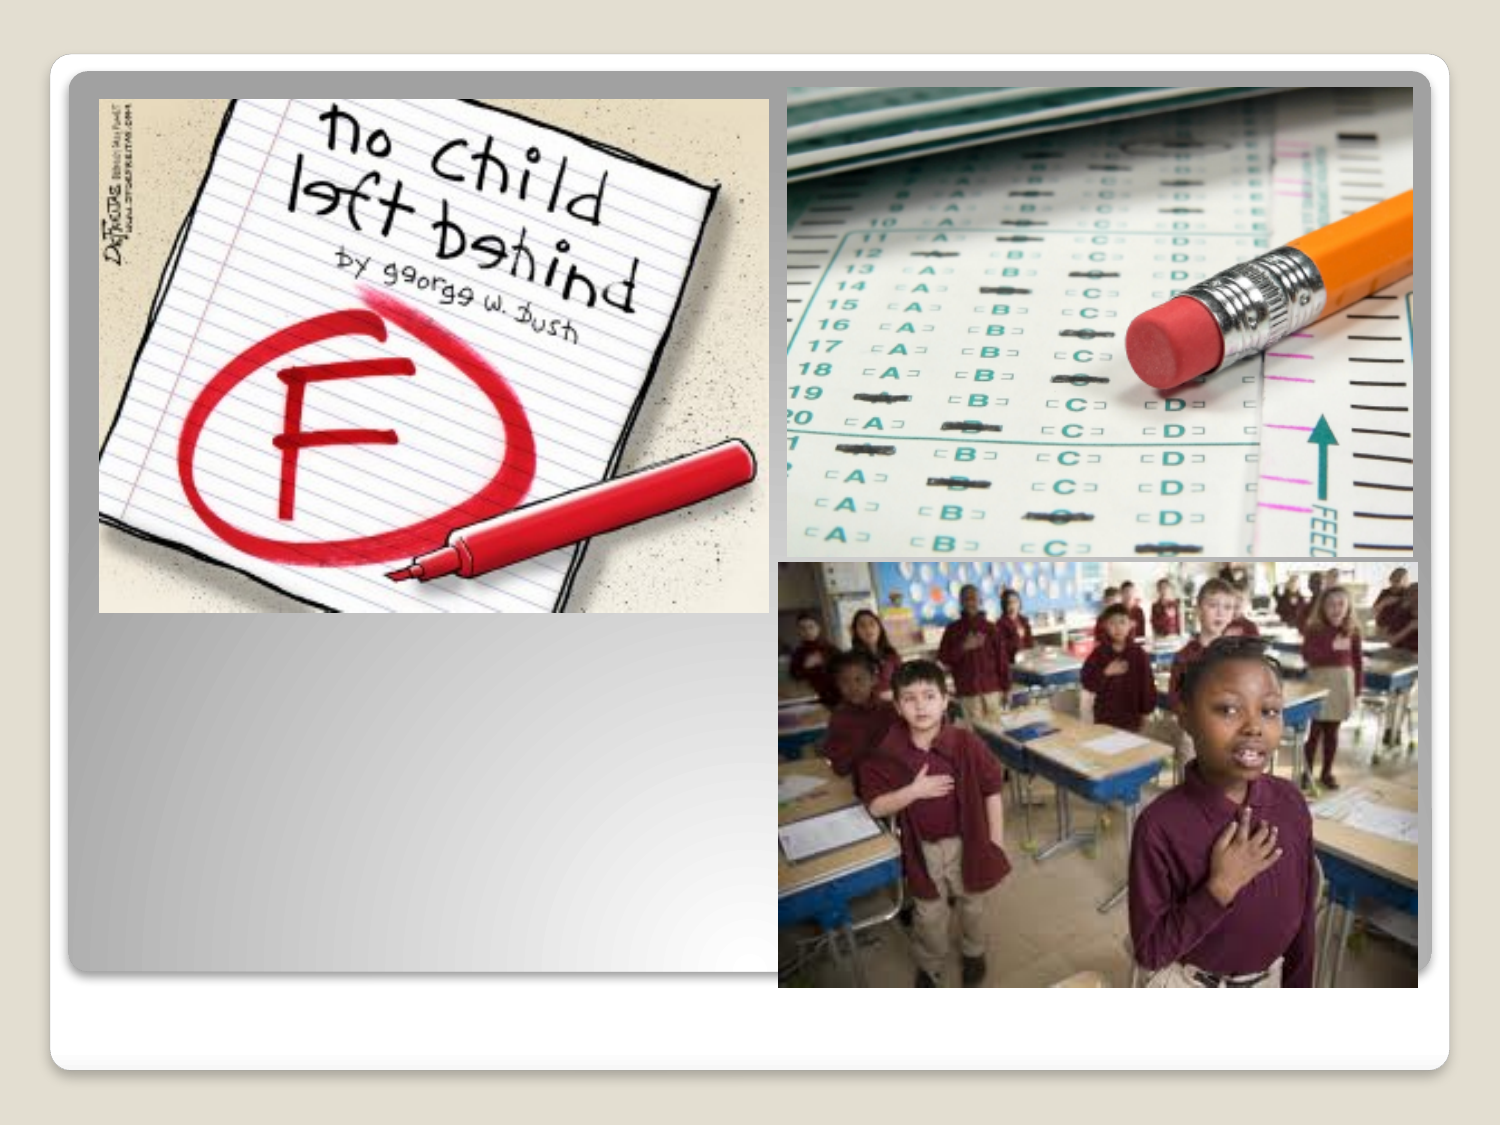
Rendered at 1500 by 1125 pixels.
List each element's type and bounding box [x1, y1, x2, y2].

picture [778, 562, 1418, 988]
picture [787, 87, 1413, 557]
picture [99, 99, 769, 613]
